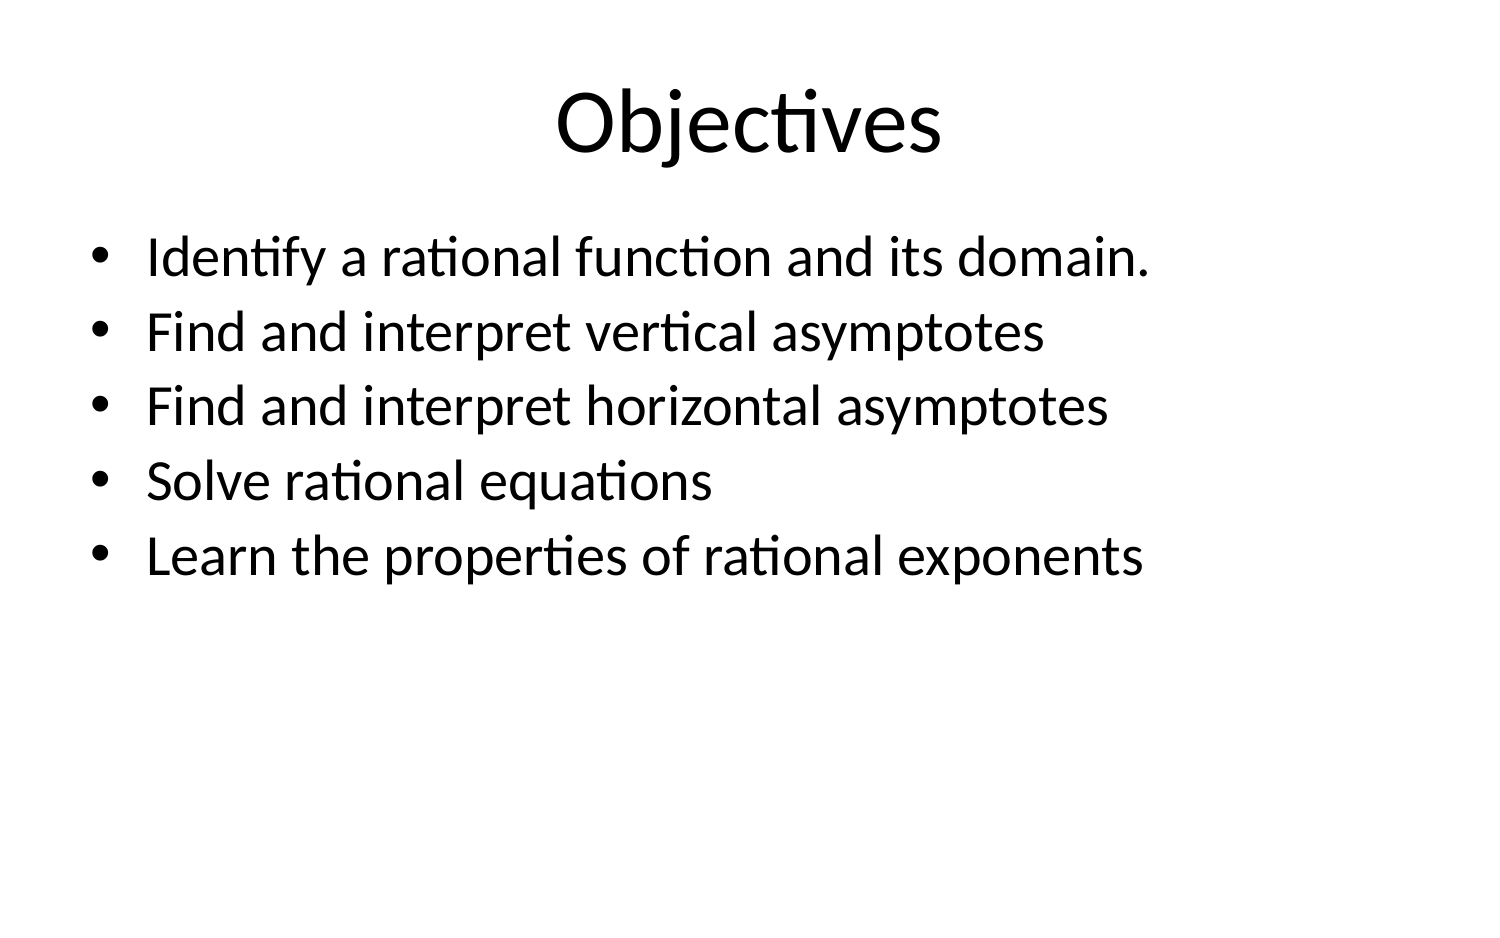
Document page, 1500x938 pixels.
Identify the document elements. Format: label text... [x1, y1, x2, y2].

list Identify a rational function and its domain. Find and interpret vertical asymptotes Find and interpret horizontal asymptotes Solve rational equations Learn the properties of rational exponents [75, 218, 1425, 838]
title Objectives [75, 37, 1425, 194]
